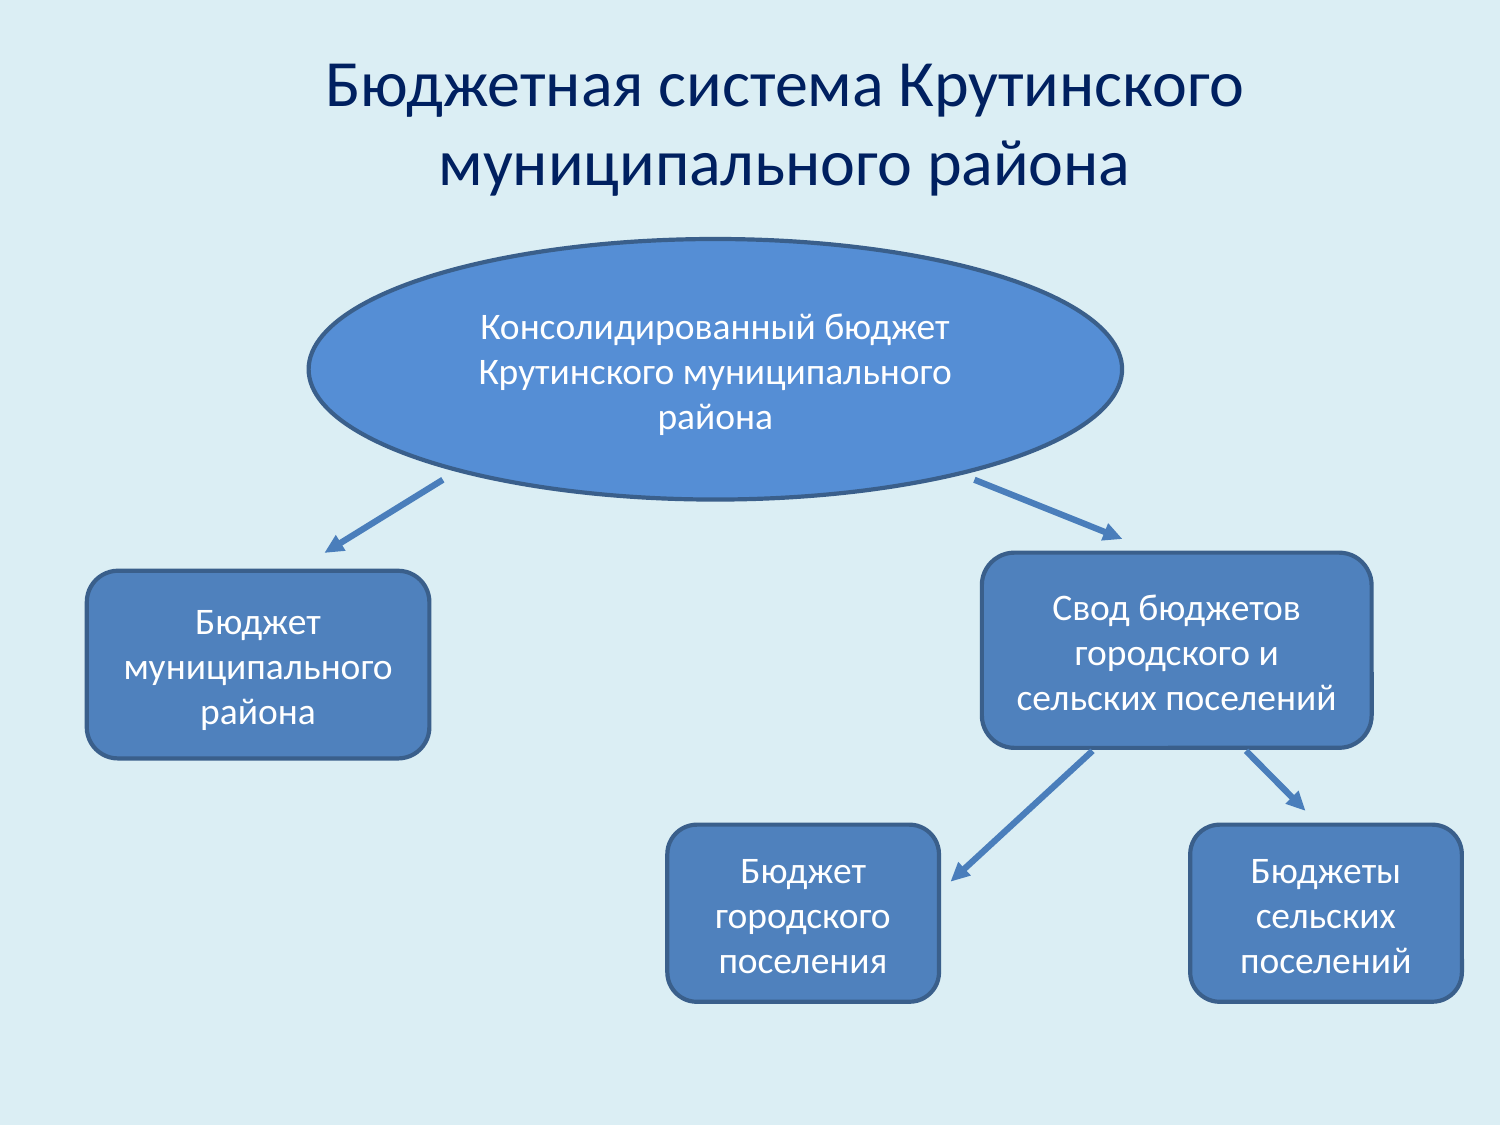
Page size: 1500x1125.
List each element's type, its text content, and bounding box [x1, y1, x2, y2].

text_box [950, 750, 1093, 882]
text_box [974, 479, 1123, 540]
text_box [324, 479, 444, 553]
text_box Свод бюджетов городского и сельских поселений [979, 550, 1374, 750]
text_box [1245, 750, 1306, 811]
text_box Бюджет городского поселения [665, 822, 942, 1004]
title Бюджетная система Крутинского муниципального района [147, 30, 1423, 209]
text_box Бюджеты сельских поселений [1188, 822, 1465, 1004]
text_box Бюджет муниципального района [84, 568, 432, 761]
text_box Консолидированный бюджет Крутинского муниципального района [306, 236, 1125, 502]
